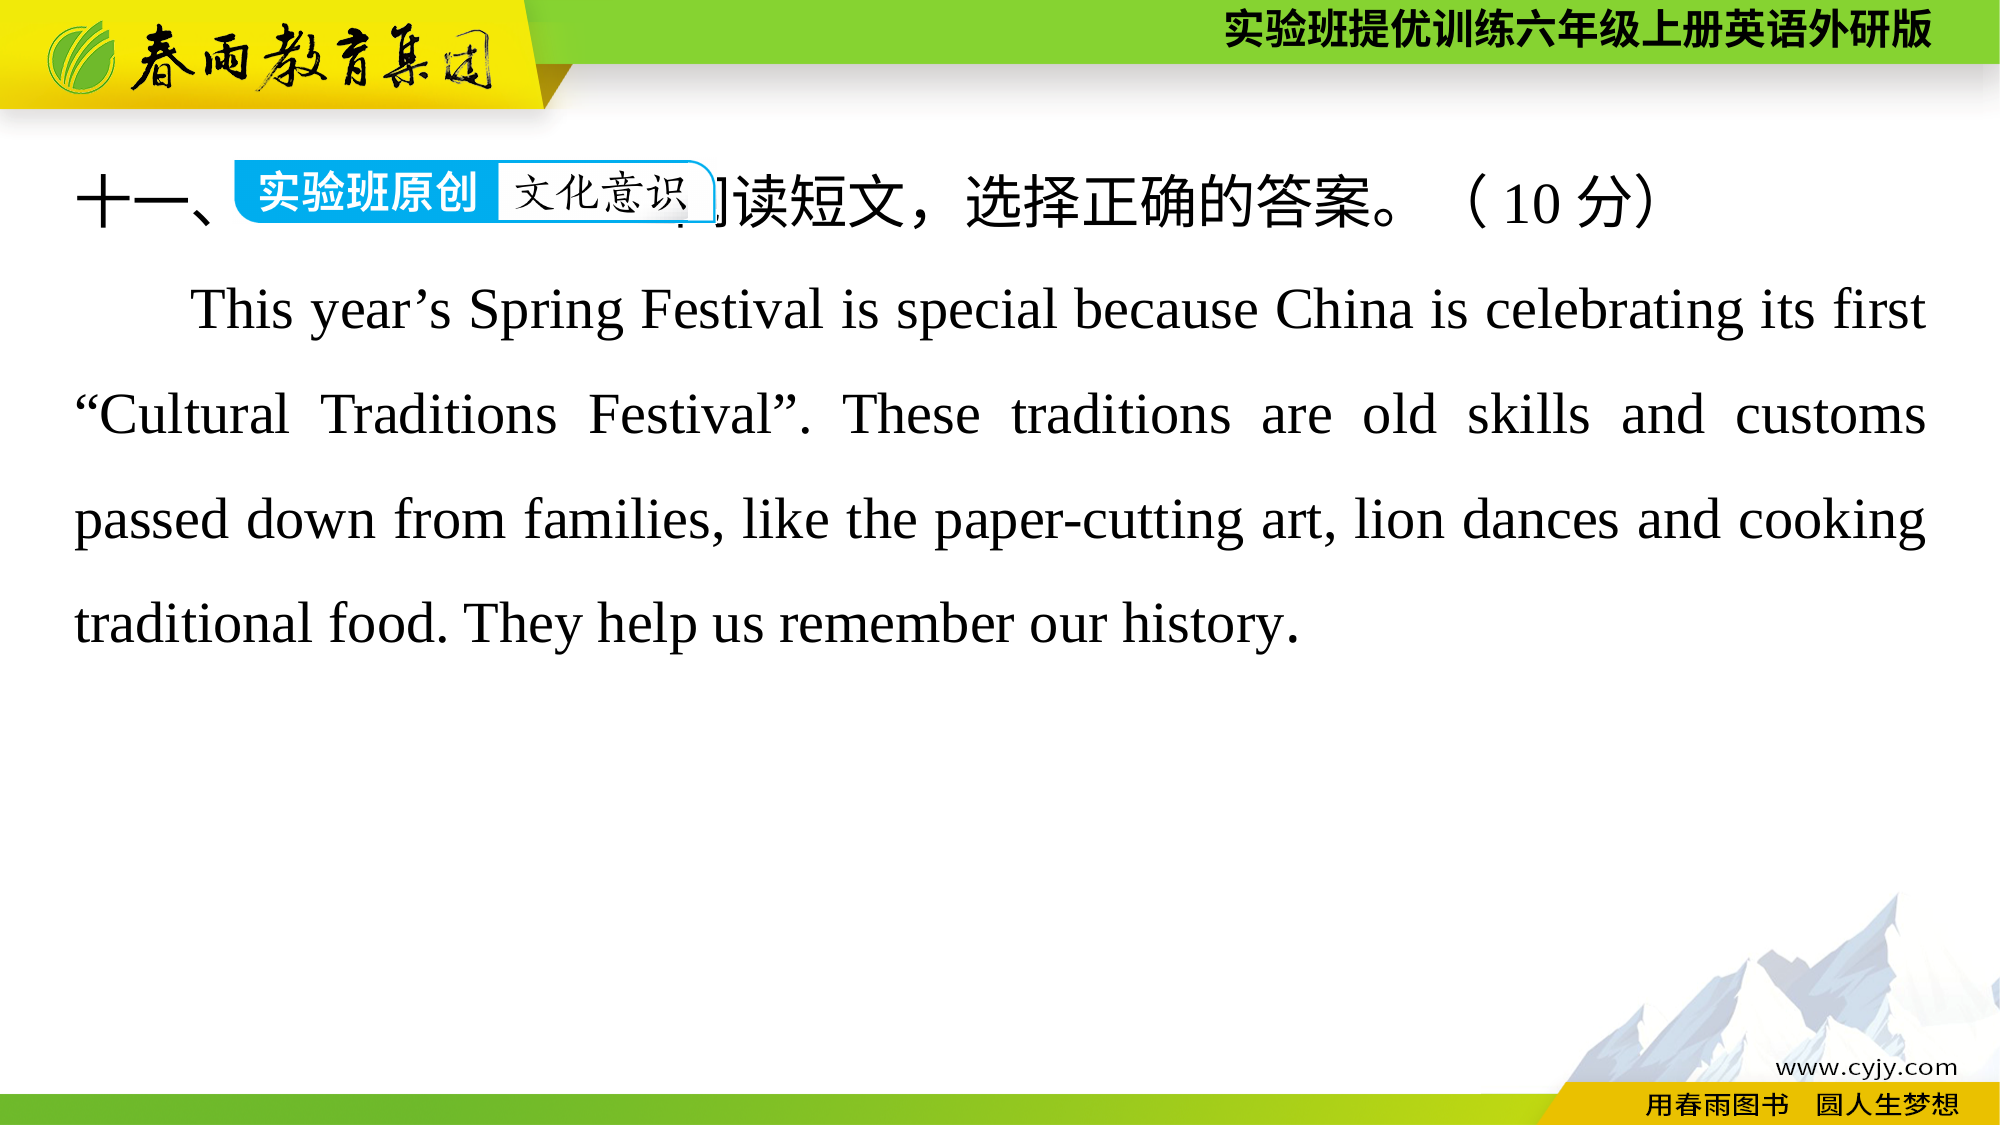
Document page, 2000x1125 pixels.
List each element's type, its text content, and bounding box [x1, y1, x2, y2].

list 十一、 阅读短文，选择正确的答案。（10分） This year’s Spring Festival is special because China is celebrating its first “Cultural Traditions Festival”. These traditions are old skills and customs passed down from families, like the paper-cutting art, lion dances and cooking traditional food. They help us remember our history. [59, 122, 1944, 668]
picture [0, 0, 2000, 1125]
